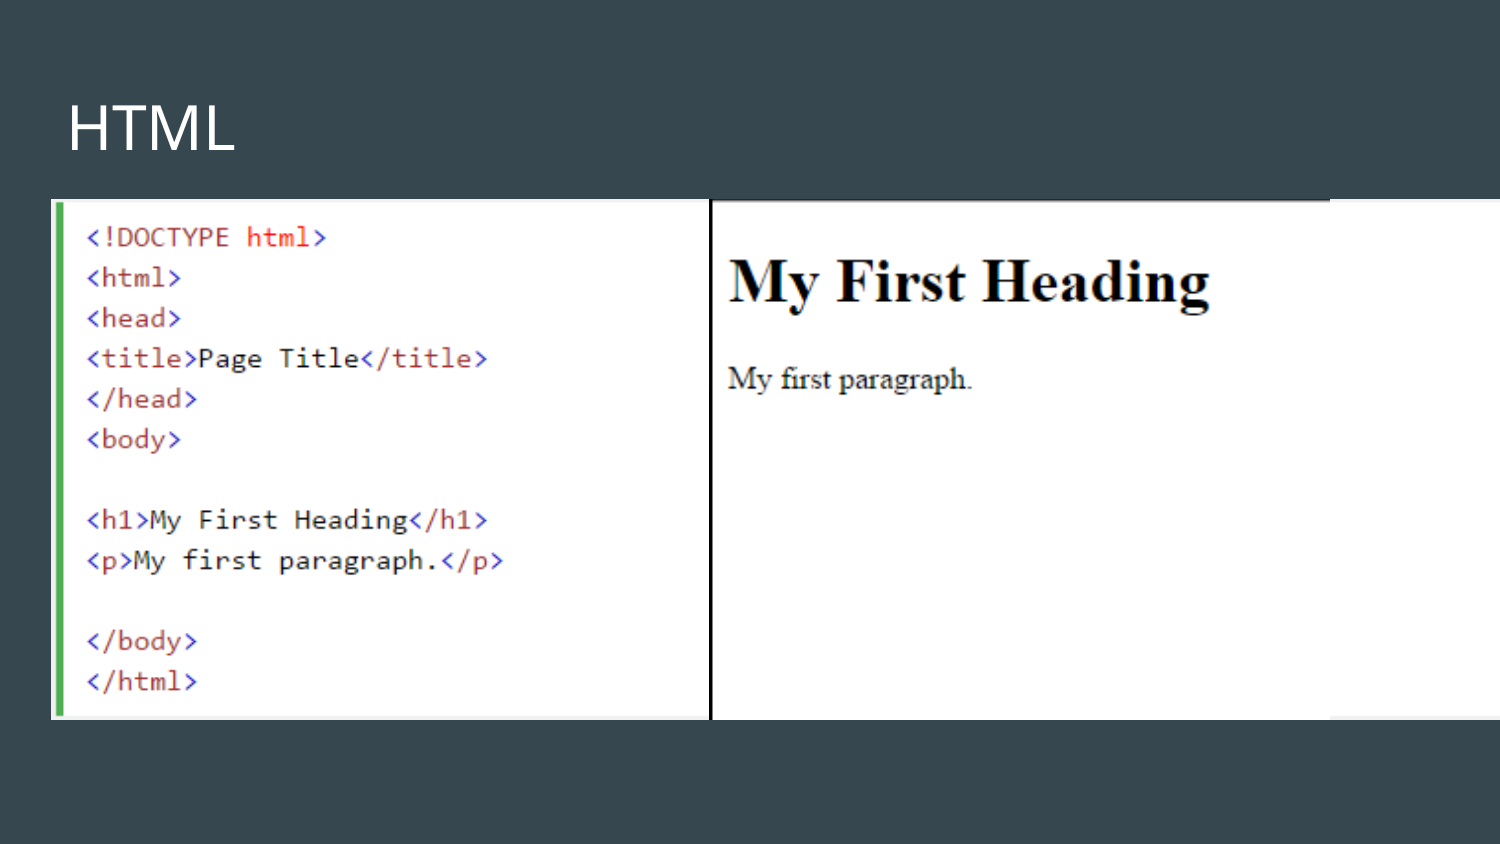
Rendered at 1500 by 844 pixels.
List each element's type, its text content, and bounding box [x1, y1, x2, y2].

picture [50, 199, 1500, 721]
title HTML [51, 72, 1449, 167]
